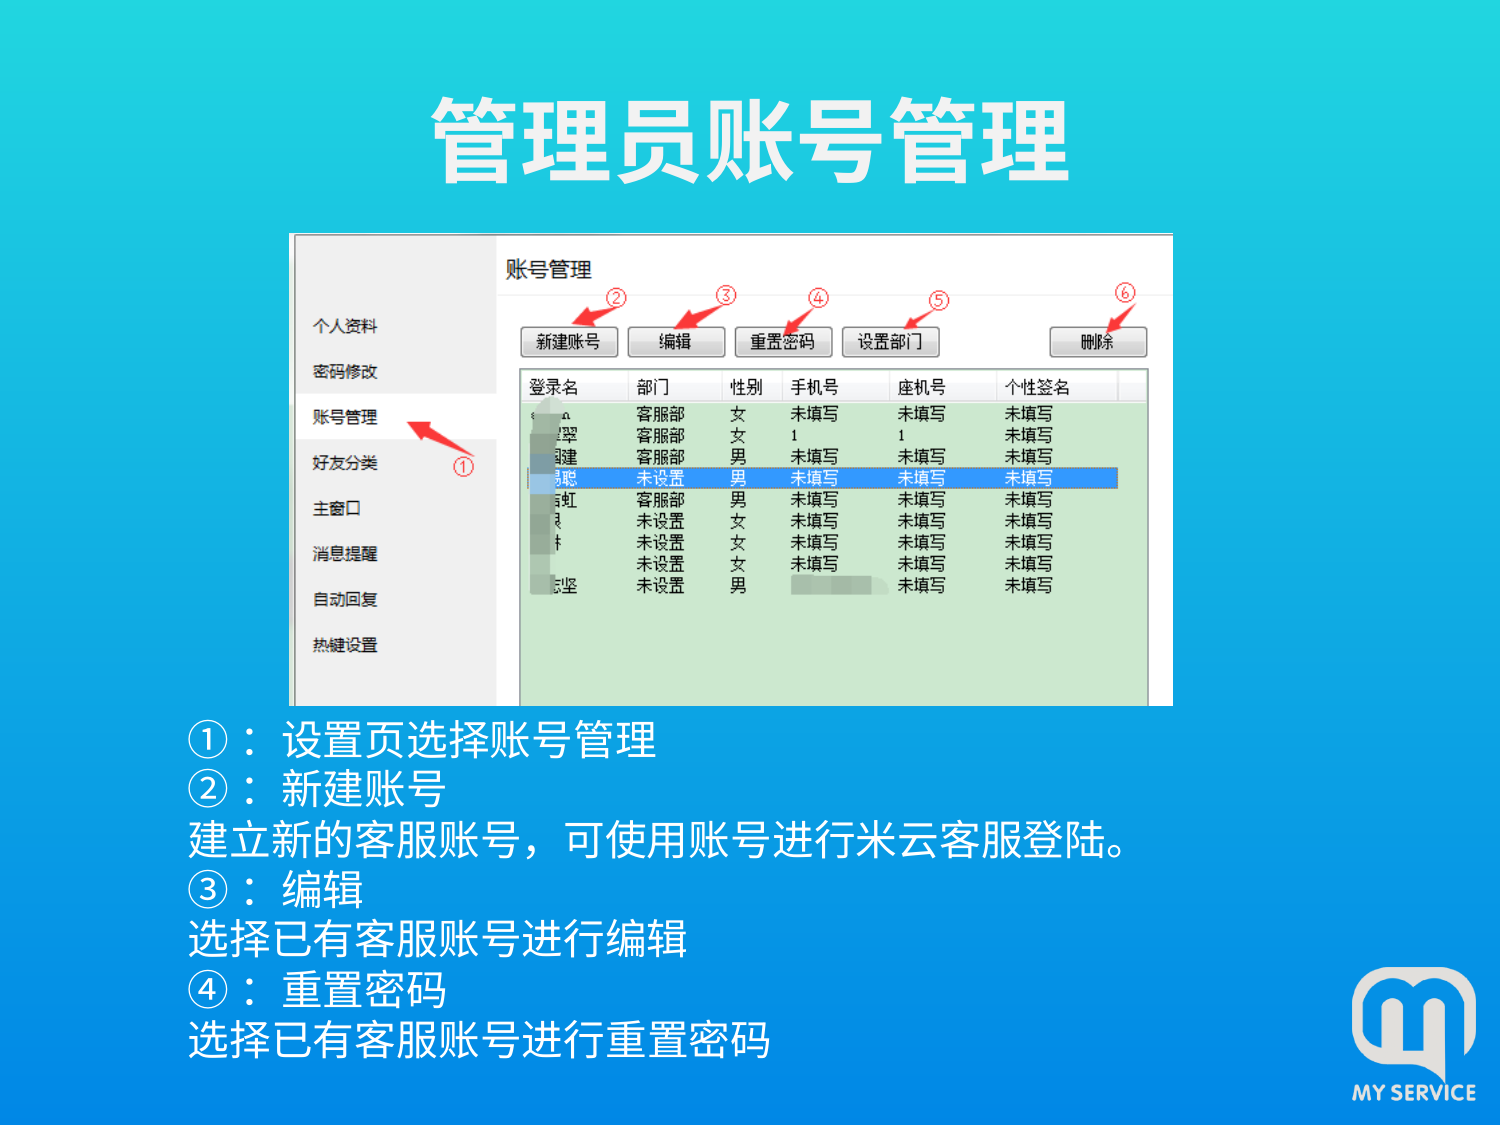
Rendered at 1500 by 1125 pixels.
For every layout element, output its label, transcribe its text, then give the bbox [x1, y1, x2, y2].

picture [1352, 967, 1476, 1107]
picture [0, 233, 1500, 705]
title 管理员账号管理 [75, 45, 1425, 233]
text_box ①：设置页选择账号管理 ②：新建账号 建立新的客服账号，可使用账号进行米云客服登陆。 ③：编辑 选择已有客服账号进行编辑 ④：重置密码 选择已有客服账号进行重置密码 [172, 705, 1289, 1121]
